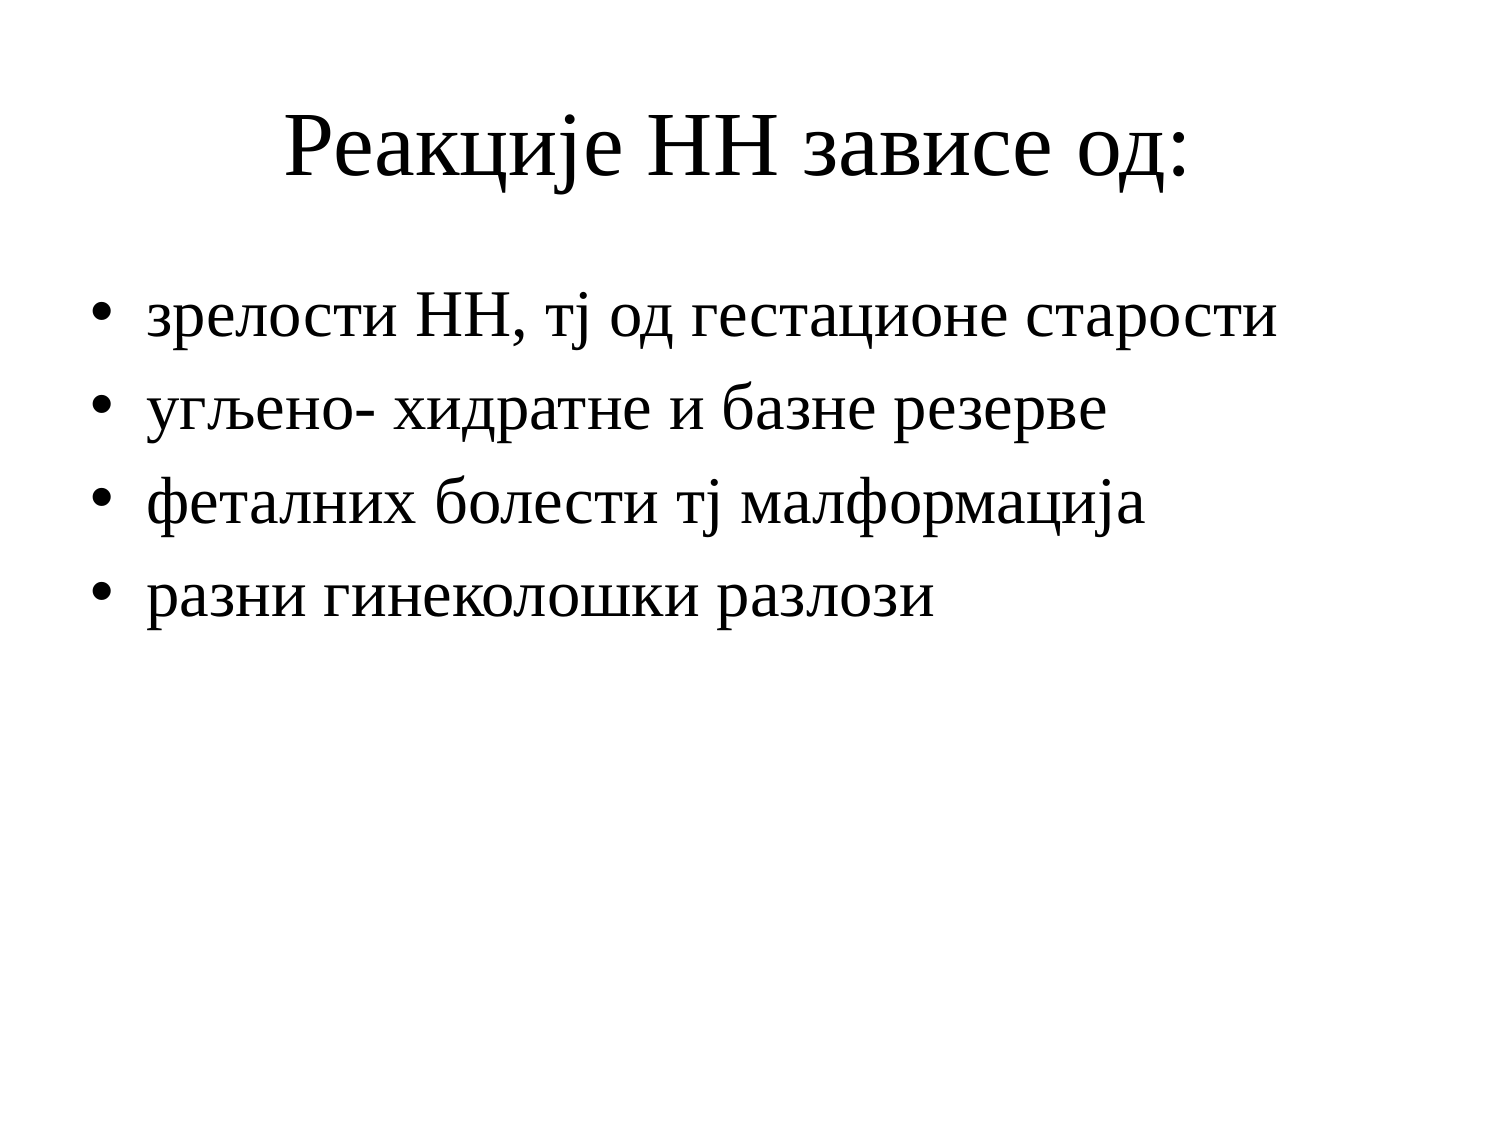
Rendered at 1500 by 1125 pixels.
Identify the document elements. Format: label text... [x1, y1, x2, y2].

list зрелости НН, тј од гестационе старости угљено- хидратне и базне резерве феталних болести тј малформација разни гинеколошки разлози [75, 262, 1425, 1005]
title Реакције НН зависе од: [75, 45, 1425, 233]
